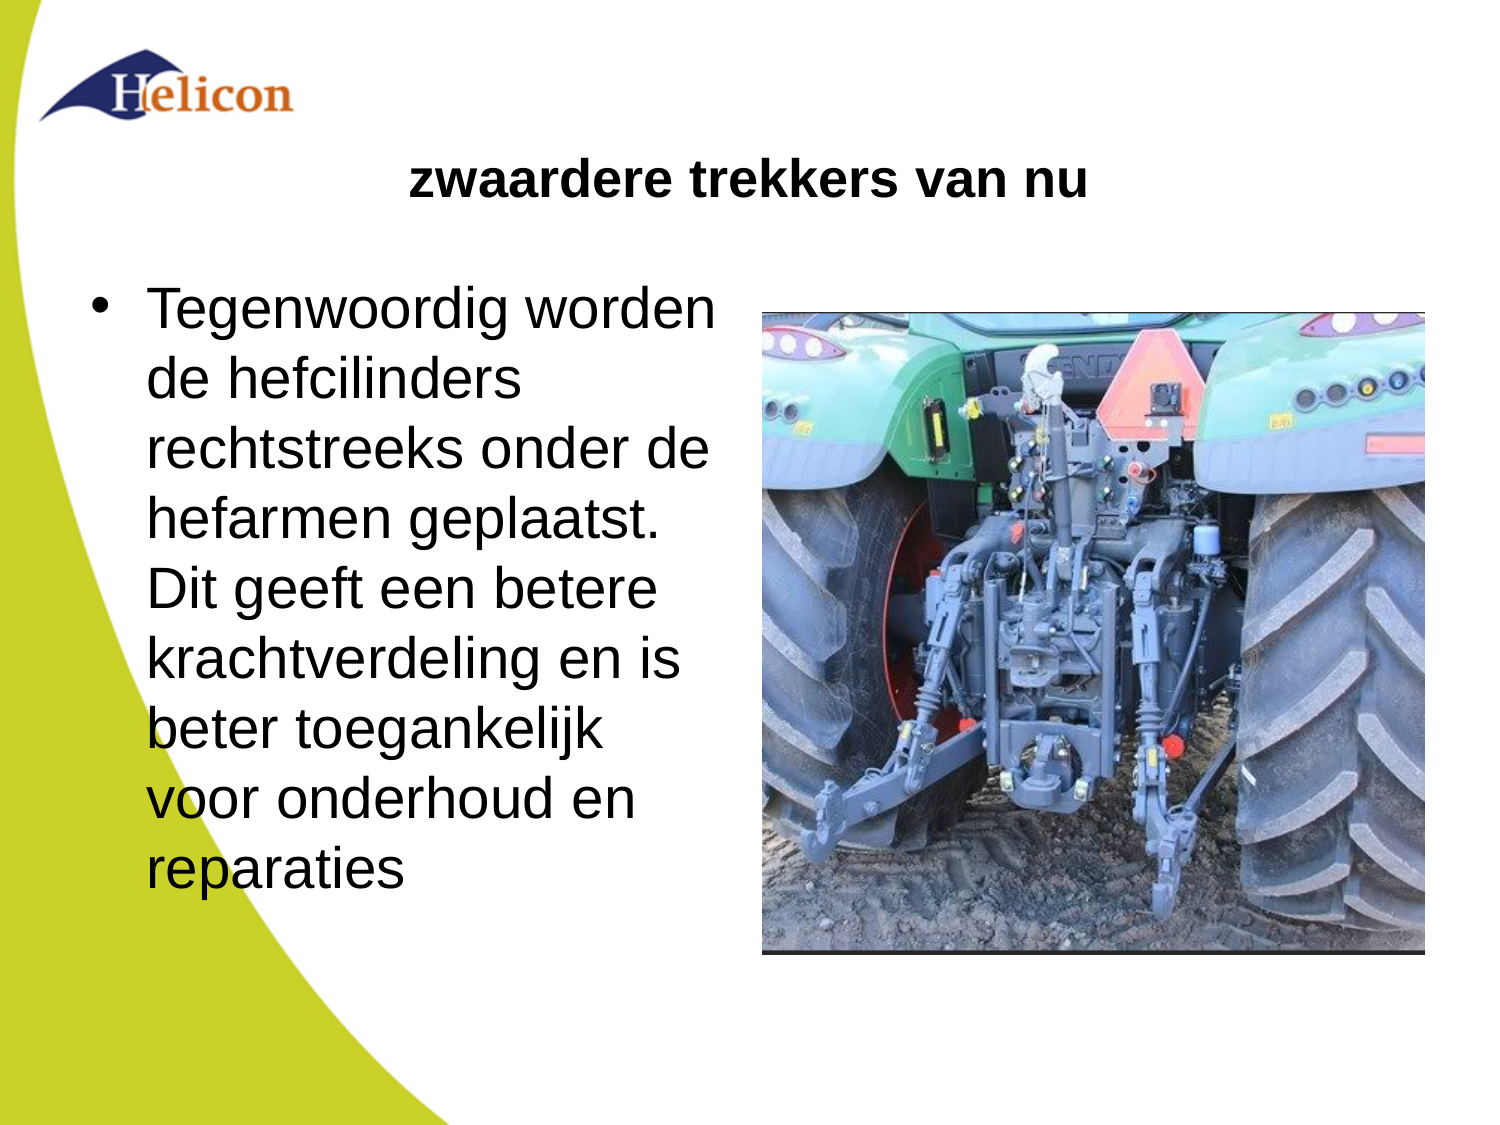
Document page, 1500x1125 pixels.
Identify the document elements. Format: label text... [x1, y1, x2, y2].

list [762, 312, 1426, 955]
title zwaardere trekkers van nu [75, 45, 1425, 233]
list Tegenwoordig worden de hefcilinders rechtstreeks onder de hefarmen geplaatst. Dit geeft een betere krachtverdeling en is beter toegankelijk voor onderhoud en reparaties [75, 262, 738, 1005]
picture [0, 0, 1500, 1125]
